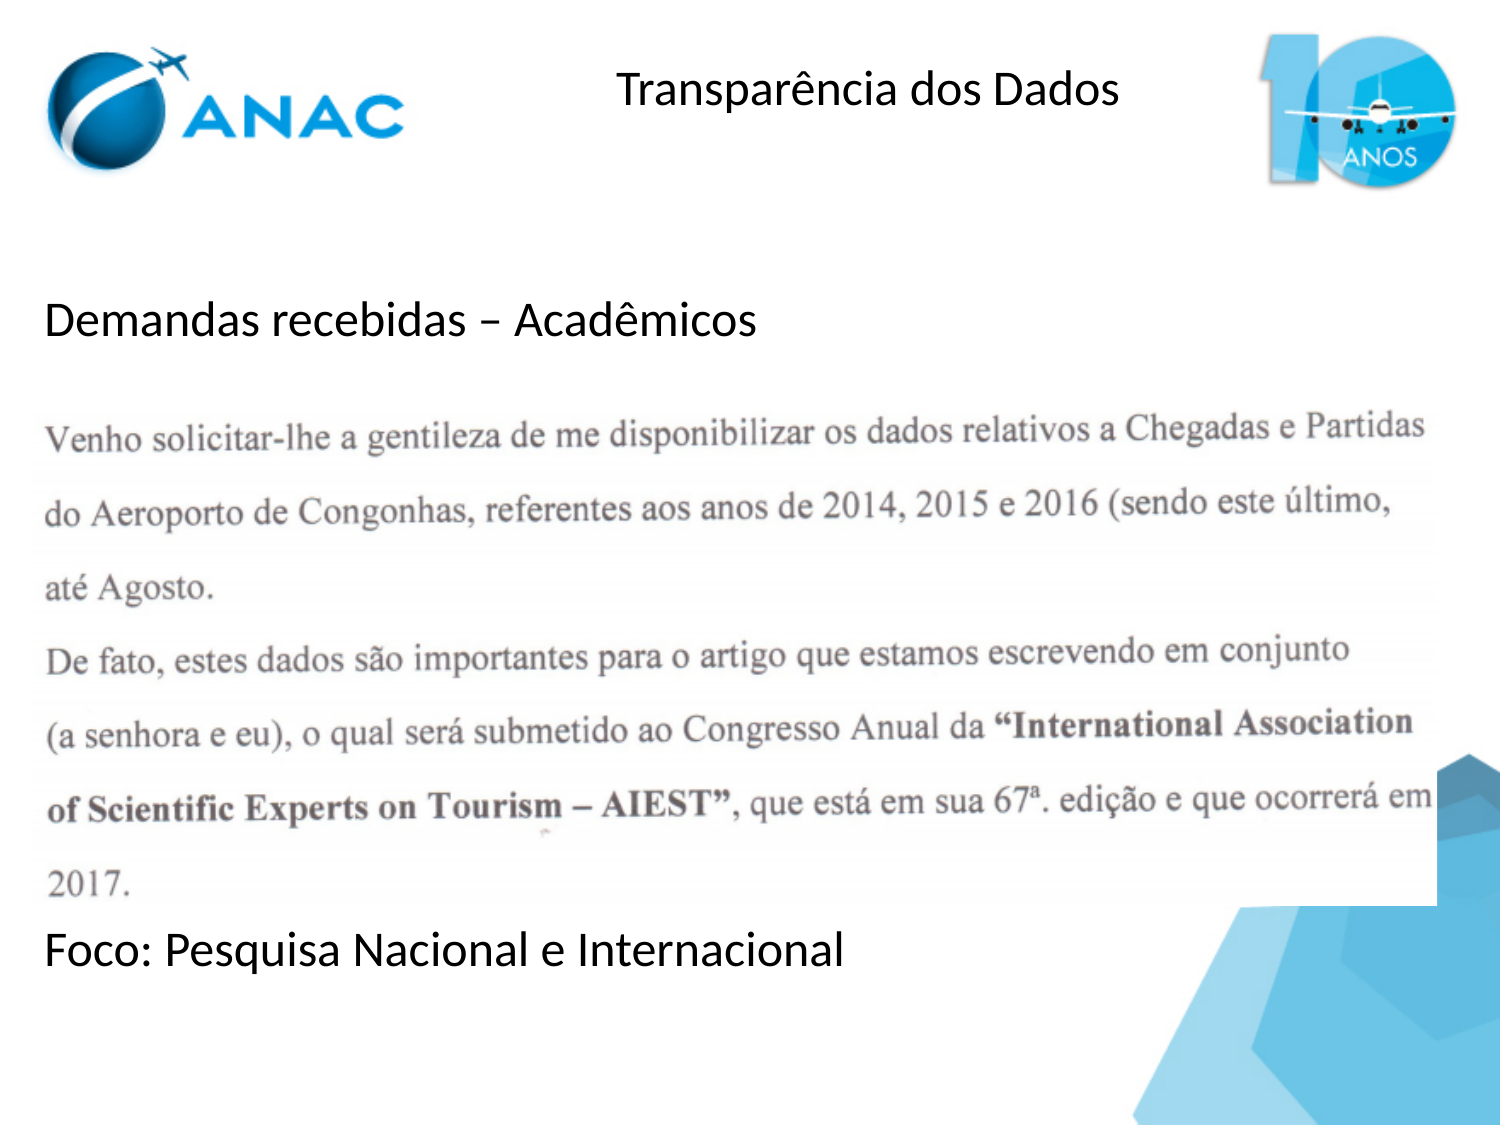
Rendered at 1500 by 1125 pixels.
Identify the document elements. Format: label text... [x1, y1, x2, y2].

picture [0, 0, 1500, 1125]
text_box Transparência dos Dados [490, 48, 1247, 123]
list Demandas recebidas – Acadêmicos Foco: Pesquisa Nacional e Internacional [29, 278, 1459, 1005]
